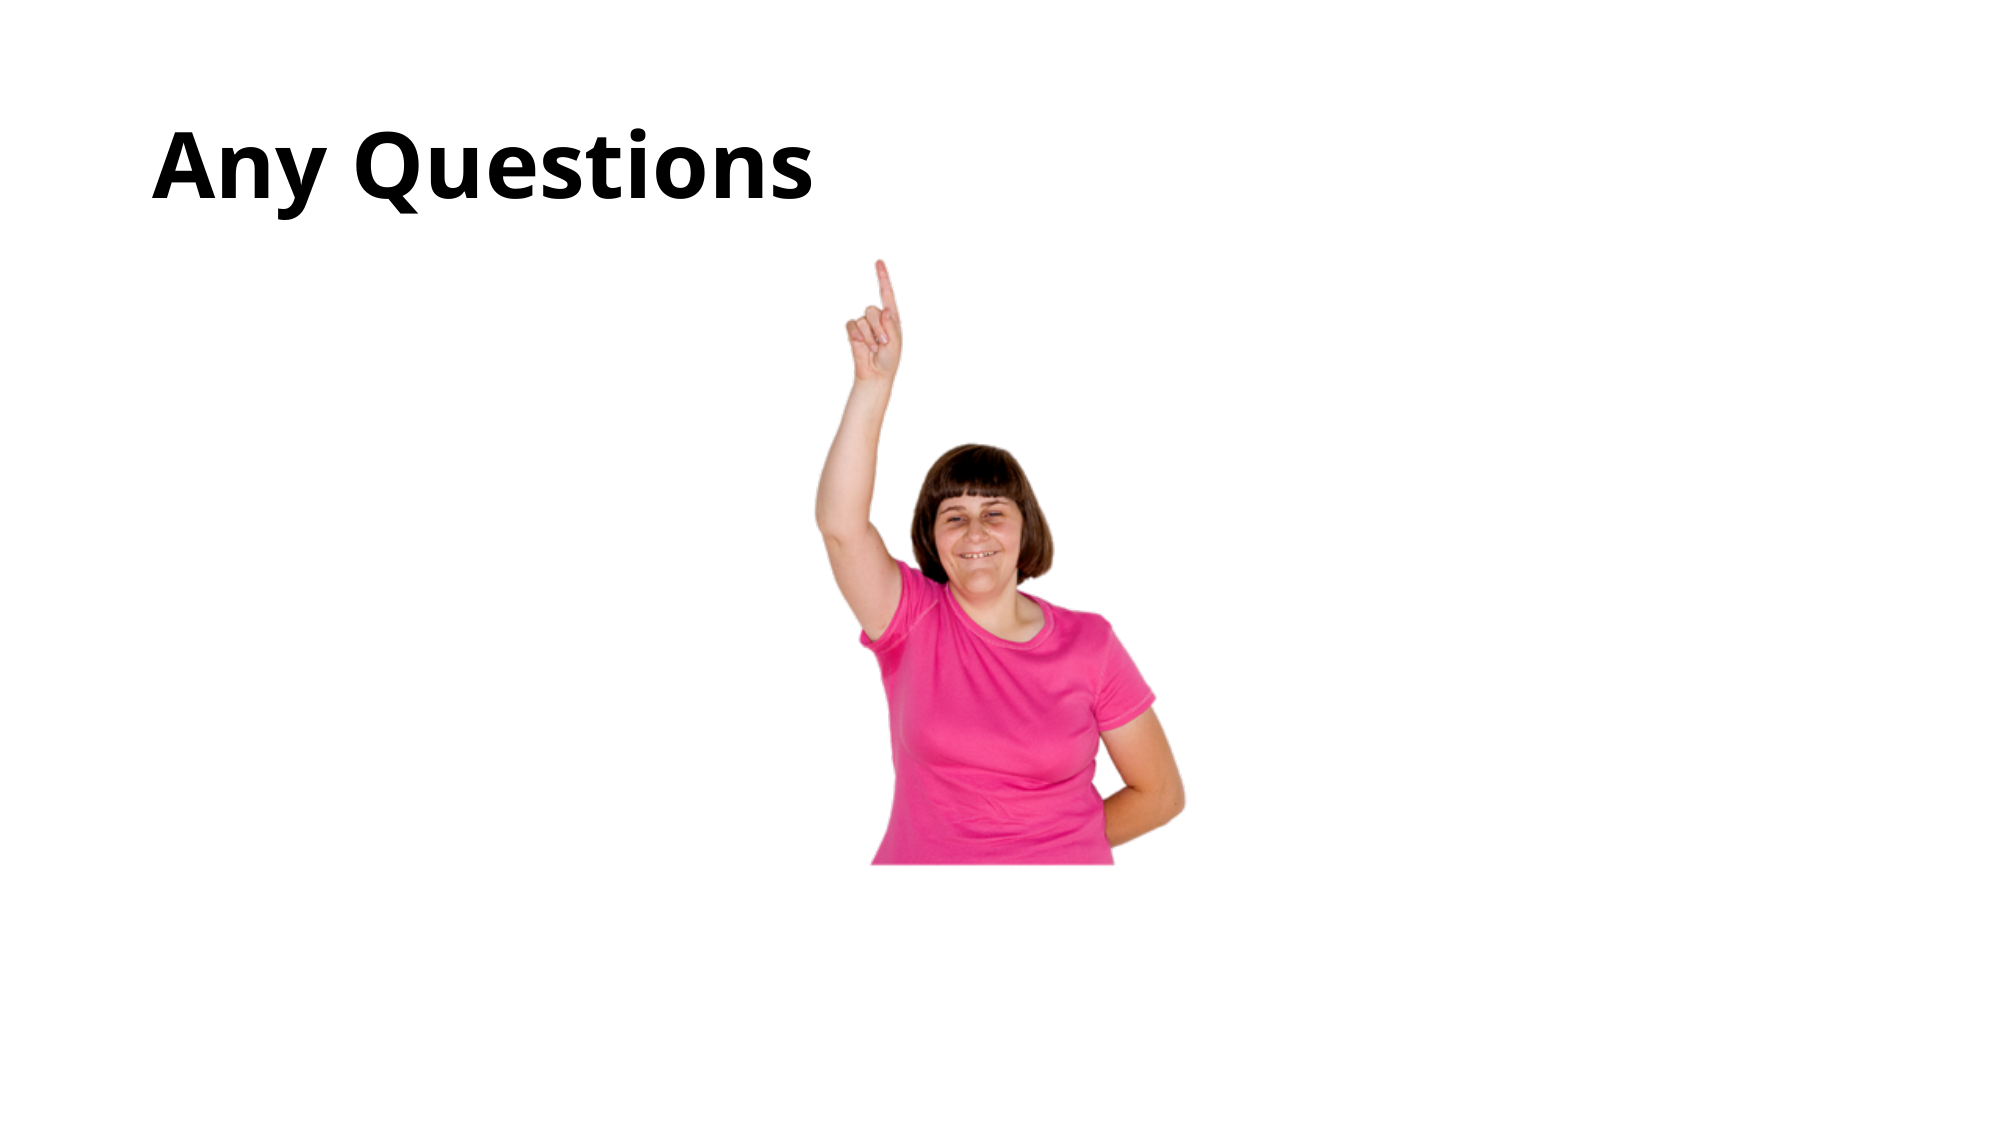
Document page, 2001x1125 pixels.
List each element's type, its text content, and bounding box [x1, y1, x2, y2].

title Any Questions [137, 59, 1863, 278]
picture [687, 249, 1313, 875]
